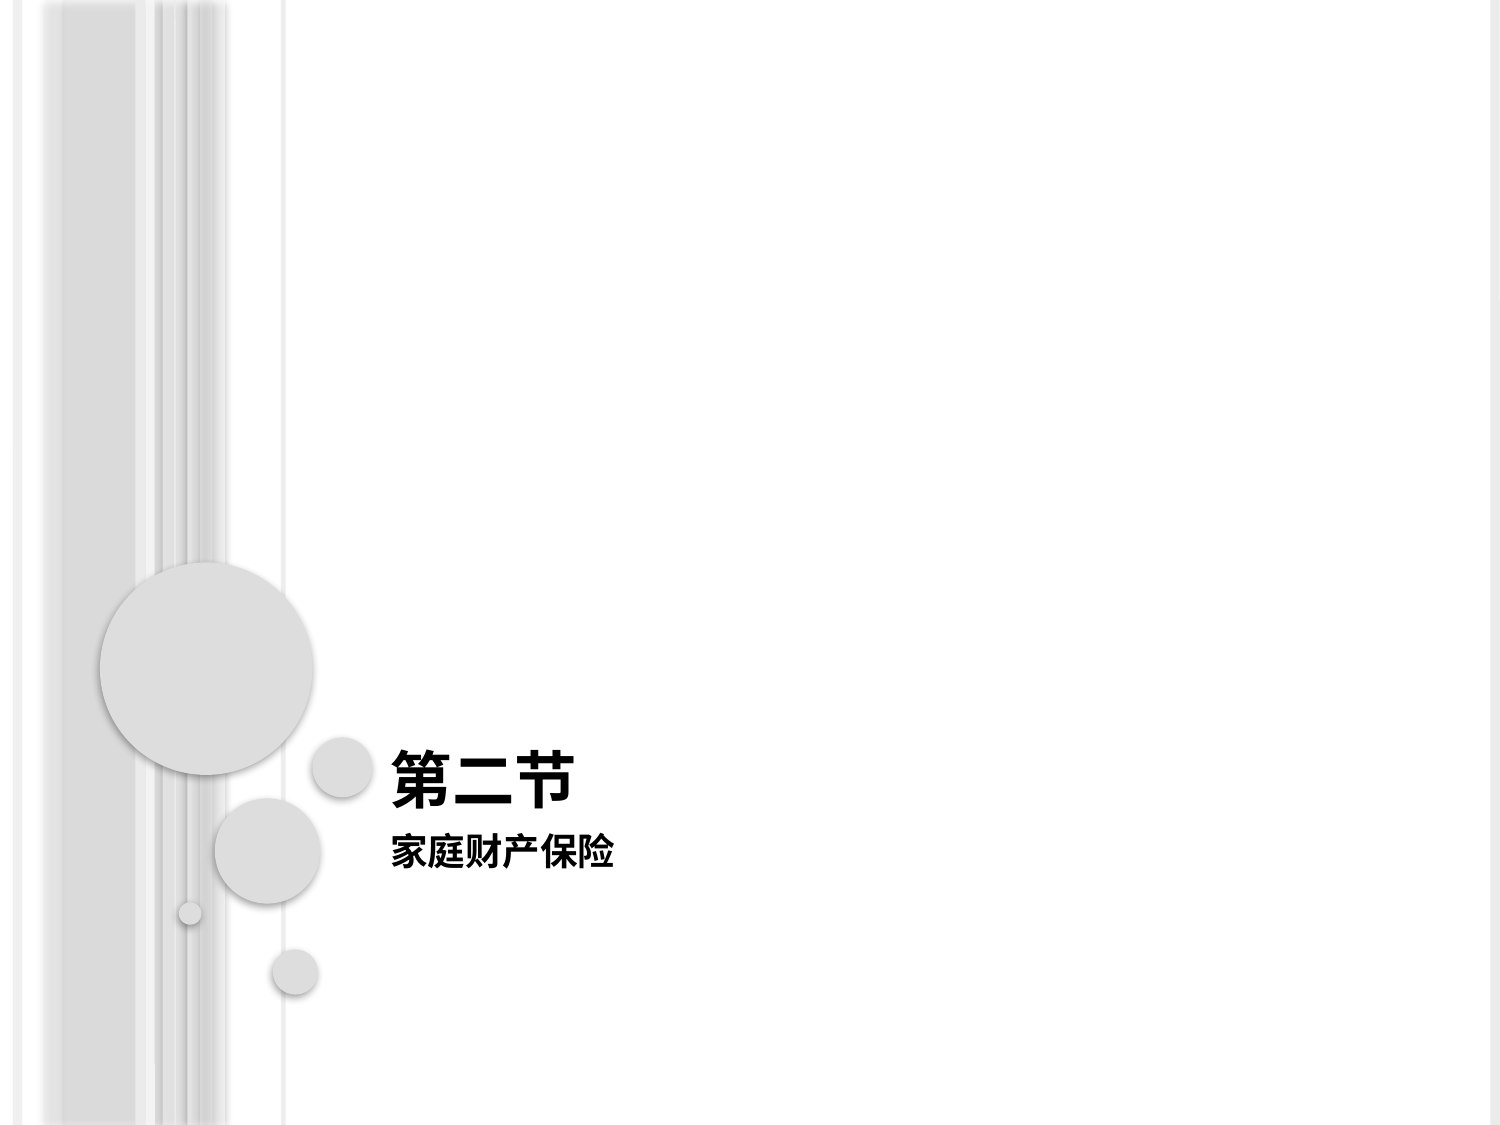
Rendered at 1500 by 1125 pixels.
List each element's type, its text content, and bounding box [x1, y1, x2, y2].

title 第二节 [375, 512, 1388, 820]
subtitle 家庭财产保险 [374, 820, 1388, 1047]
